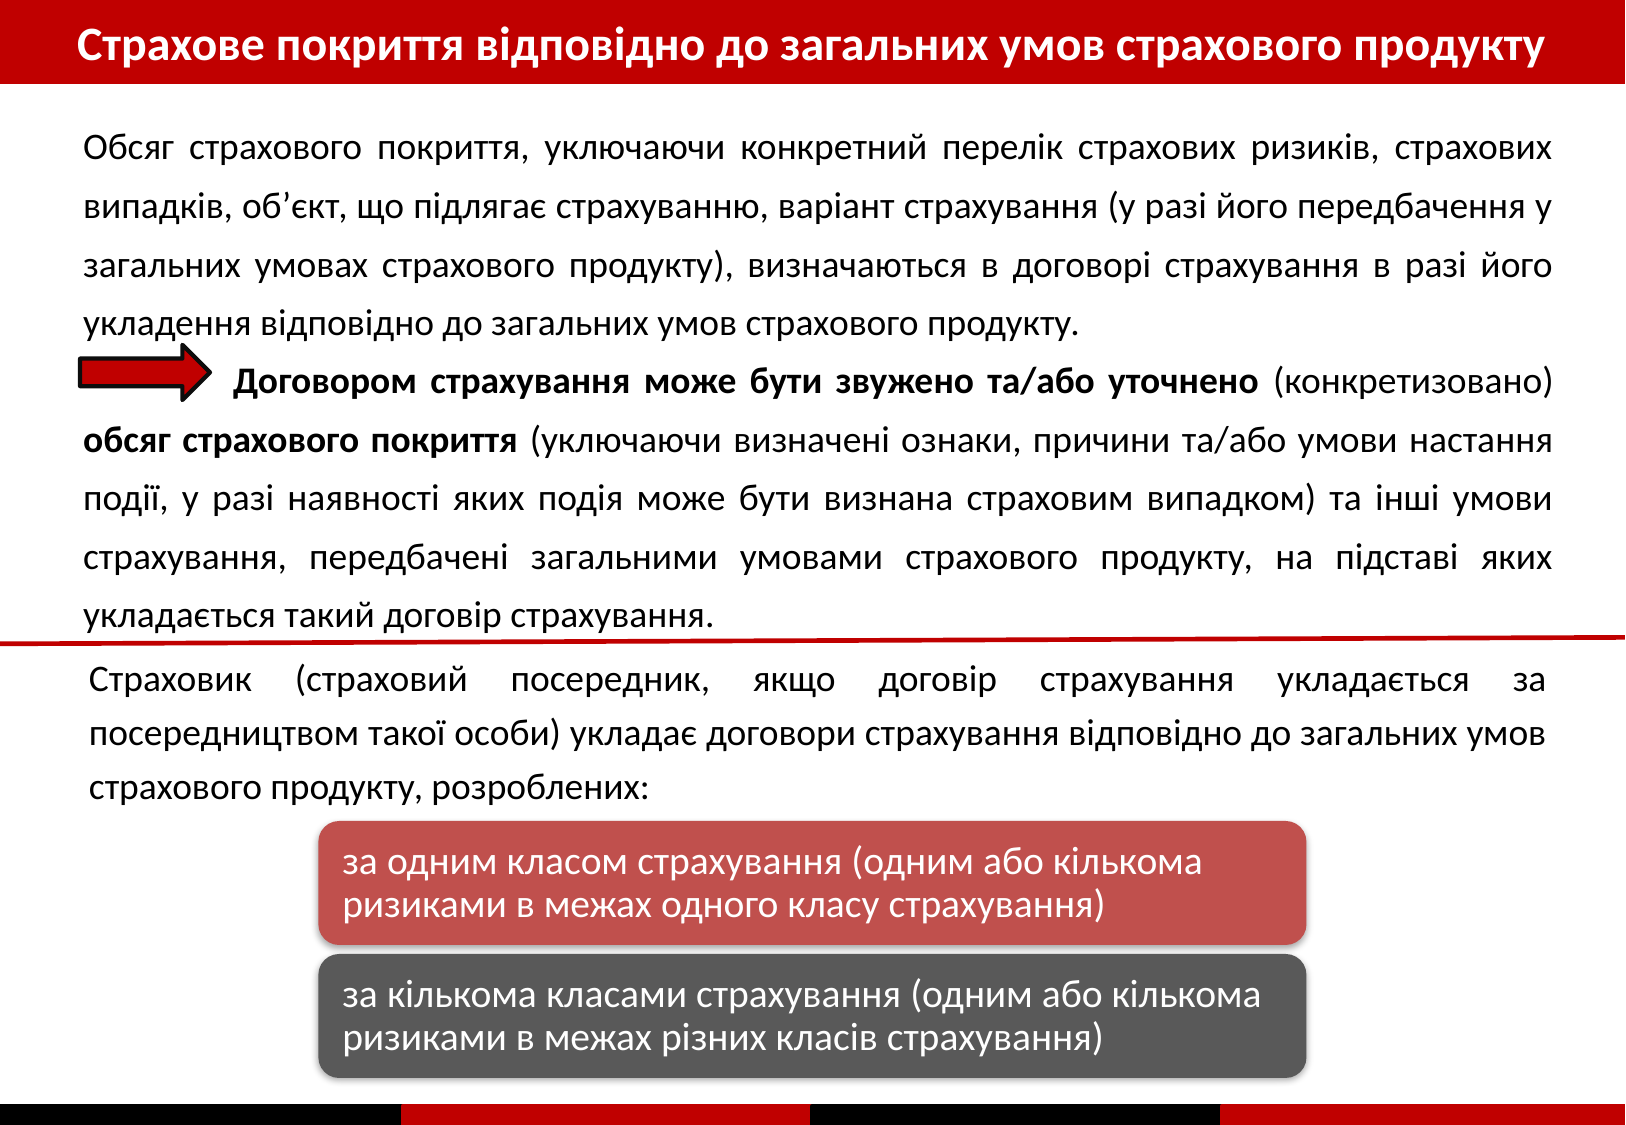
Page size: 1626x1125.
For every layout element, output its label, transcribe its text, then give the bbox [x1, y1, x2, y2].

text_box Обсяг страхового покриття, уключаючи конкретний перелік страхових ризиків, страхових випадків, об’єкт, що підлягає страхуванню, варіант страхування (у разі його передбачення у загальних умовах страхового продукту), визначаються в договорі страхування в разі його укладення відповідно до загальних умов страхового продукту. Договором страхування може бути звужено та/або уточнено (конкретизовано) обсяг страхового покриття (уключаючи визначені ознаки, причини та/або умови настання події, у разі наявності яких подія може бути визнана страховим випадком) та інші умови страхування, передбачені загальними умовами страхового продукту, на підставі яких укладається такий договір страхування. [68, 101, 1569, 636]
text_box [0, 1104, 401, 1125]
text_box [318, 812, 1307, 1087]
text_box [1220, 1104, 1625, 1125]
text_box [77, 342, 213, 402]
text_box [0, 637, 1625, 645]
text_box Страхове покриття відповідно до загальних умов страхового продукту [0, 0, 1625, 84]
text_box Страховик (страховий посередник, якщо договір страхування укладається за посередництвом такої особи) укладає договори страхування відповідно до загальних умов страхового продукту, розроблених: [74, 655, 1563, 814]
text_box [401, 1104, 810, 1125]
text_box [810, 1104, 1220, 1125]
